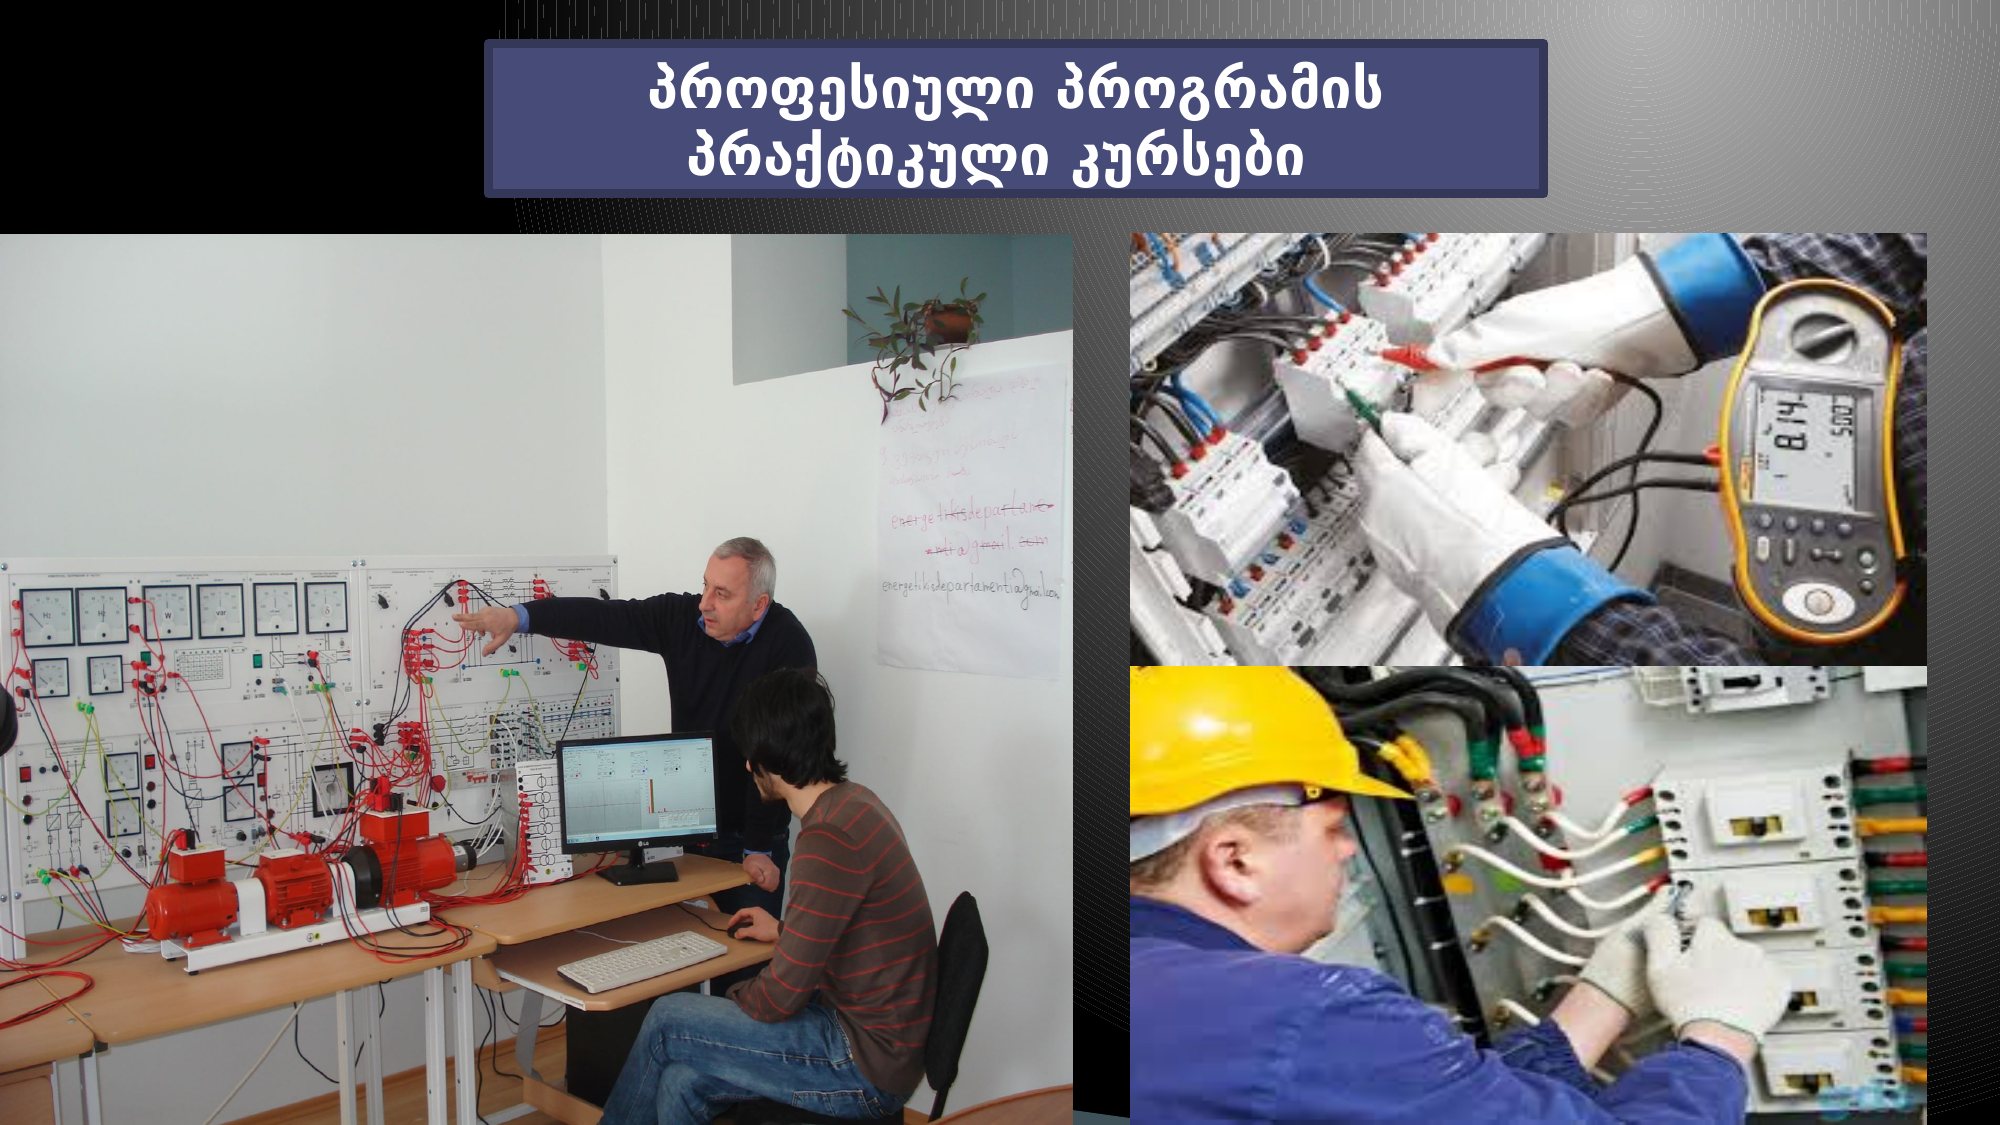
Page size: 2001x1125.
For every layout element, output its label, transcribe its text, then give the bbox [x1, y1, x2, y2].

picture [1129, 233, 1927, 1125]
title პროფესიული პროგრამის პრაქტიკული კურსები [484, 39, 1548, 198]
picture [0, 234, 1073, 1125]
